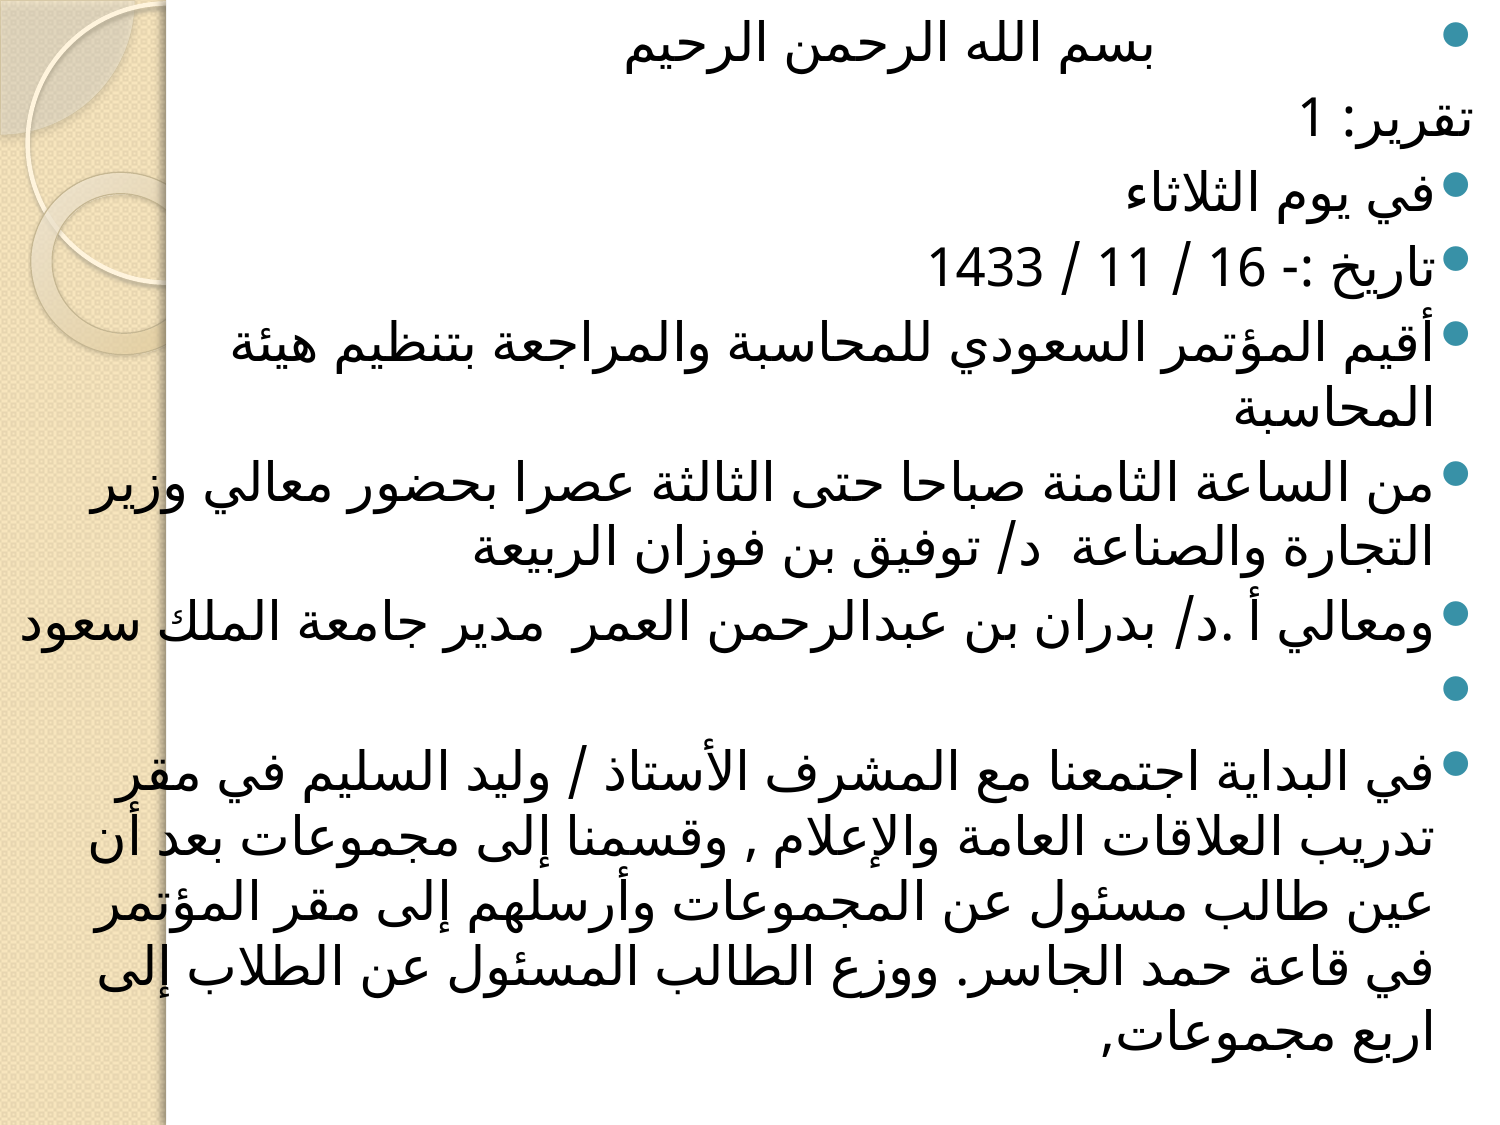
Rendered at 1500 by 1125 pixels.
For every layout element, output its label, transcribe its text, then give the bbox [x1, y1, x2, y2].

list بسم الله الرحمن الرحيم تقرير: 1 في يوم الثلاثاء تاريخ :- 16 / 11 / 1433 أقيم المؤتمر السعودي للمحاسبة والمراجعة بتنظيم هيئة المحاسبة من الساعة الثامنة صباحا حتى الثالثة عصرا بحضور معالي وزير التجارة والصناعة د/ توفيق بن فوزان الربيعة ومعالي أ .د/ بدران بن عبدالرحمن العمر مدير جامعة الملك سعود في البداية اجتمعنا مع المشرف الأستاذ / وليد السليم في مقر تدريب العلاقات العامة والإعلام , وقسمنا إلى مجموعات بعد أن عين طالب مسئول عن المجموعات وأرسلهم إلى مقر المؤتمر في قاعة حمد الجاسر. ووزع الطالب المسئول عن الطلاب إلى اربع مجموعات, [0, 0, 1500, 1125]
